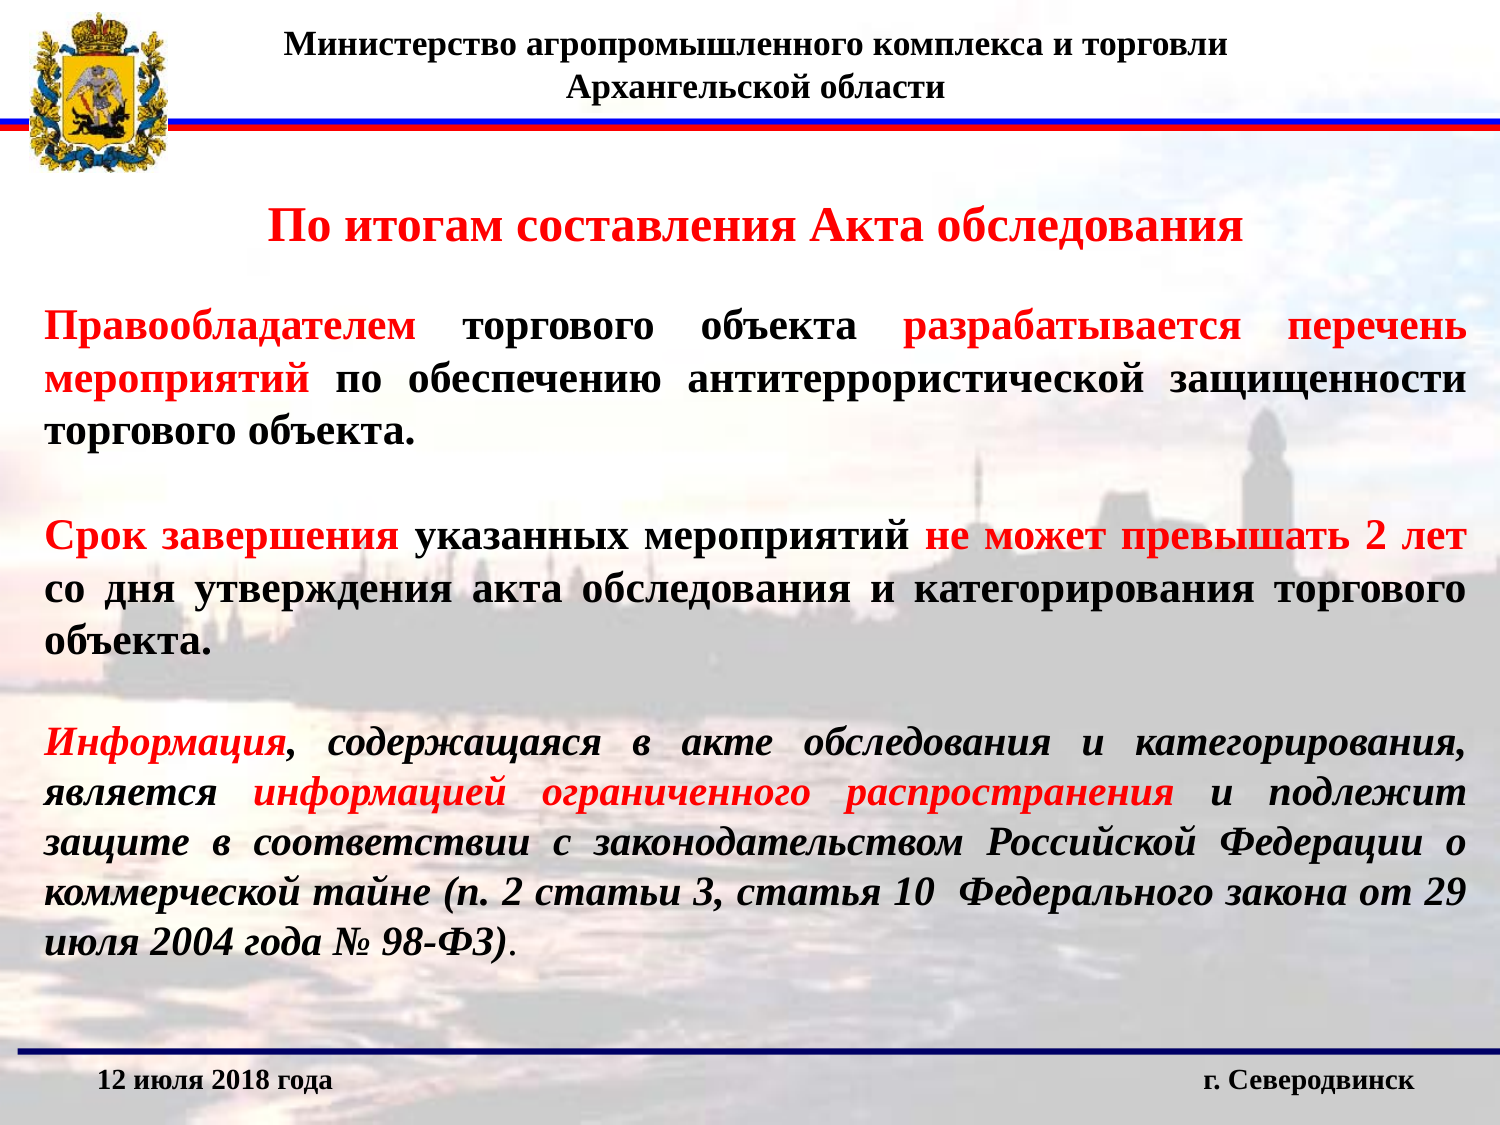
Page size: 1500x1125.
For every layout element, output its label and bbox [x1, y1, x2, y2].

text_box [0, 0, 1500, 1125]
